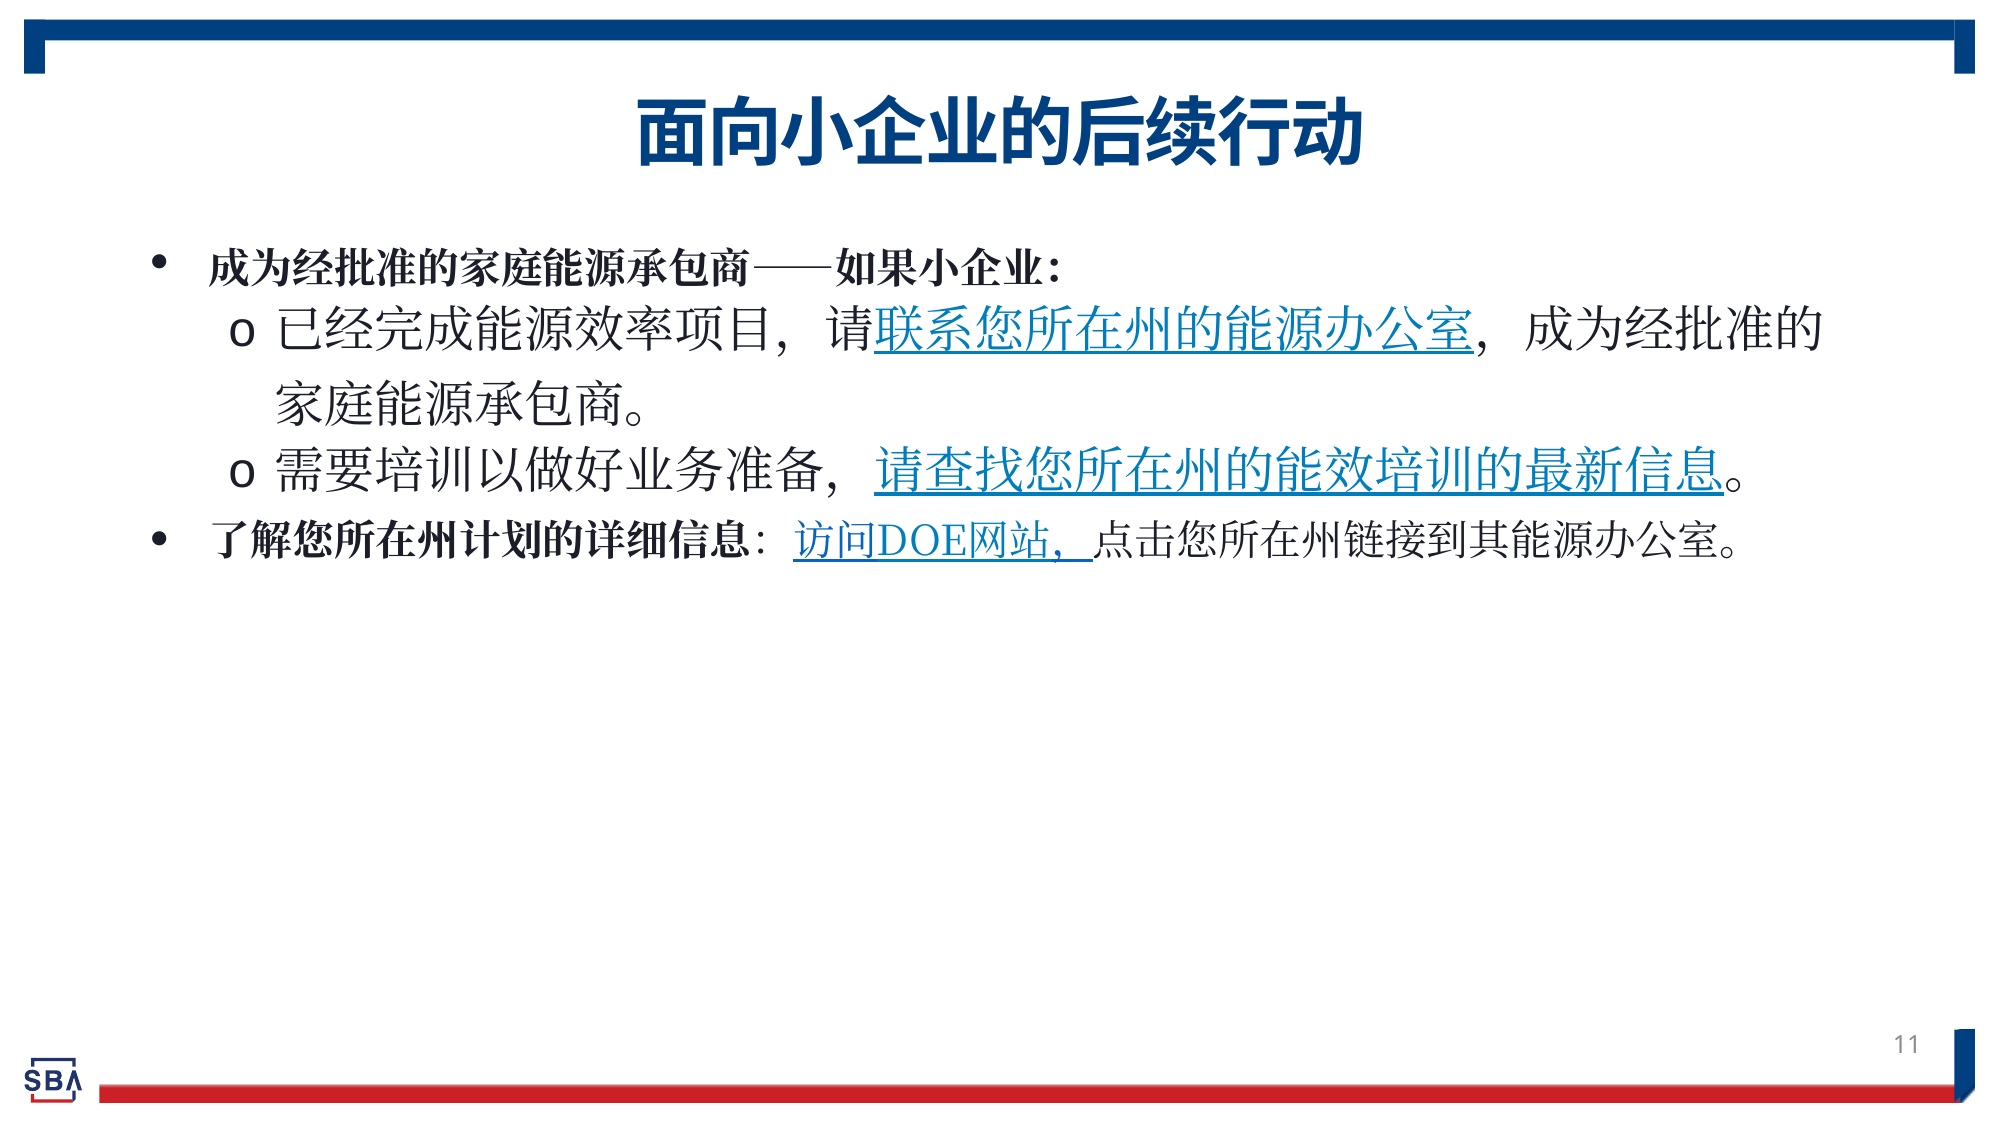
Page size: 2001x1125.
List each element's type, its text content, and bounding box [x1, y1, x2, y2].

slide_number 11 [1486, 1016, 1937, 1076]
title 面向小企业的后续行动 [137, 87, 1863, 186]
list 成为经批准的家庭能源承包商——如果小企业： 已经完成能源效率项目，请联系您所在州的能源办公室，成为经批准的家庭能源承包商。 需要培训以做好业务准备，请查找您所在州的能效培训的最新信息。 了解您所在州计划的详细信息：访问DOE网站，点击您所在州链接到其能源办公室。 [137, 231, 1863, 1017]
